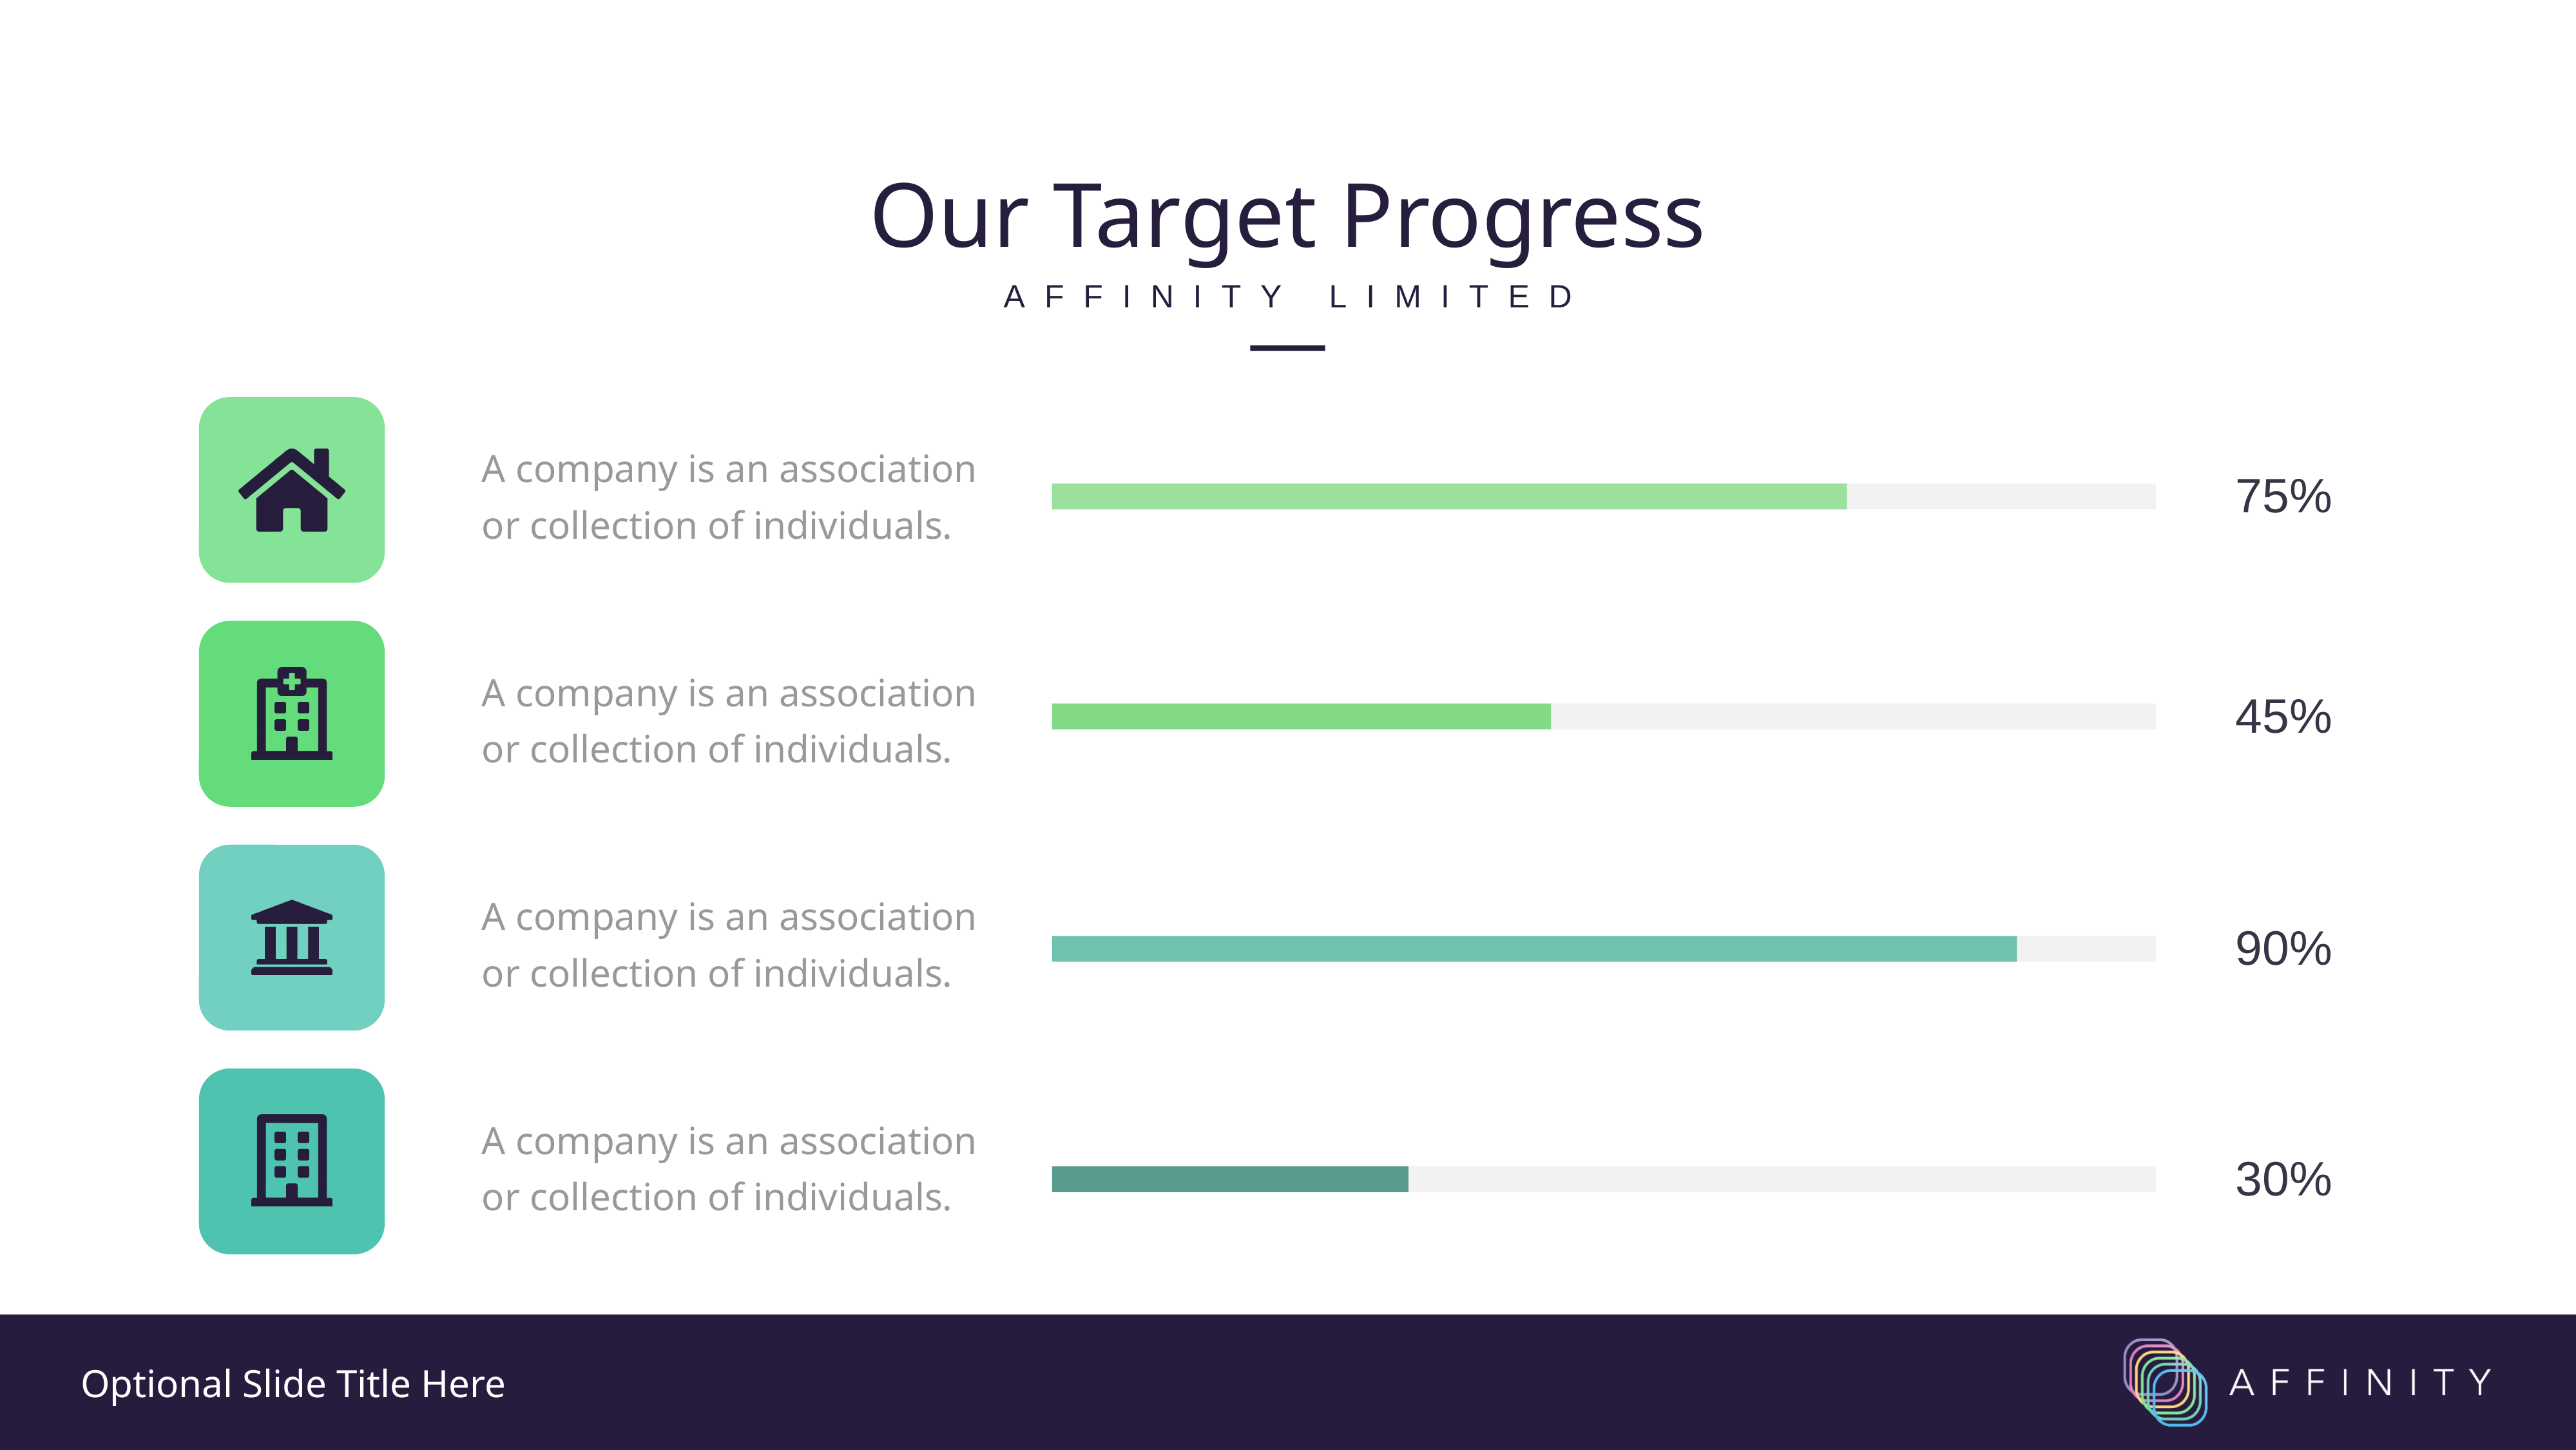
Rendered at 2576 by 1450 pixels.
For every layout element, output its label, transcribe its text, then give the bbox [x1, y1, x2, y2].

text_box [1051, 1166, 2157, 1193]
text_box A company is an association or collection of individuals. [477, 429, 1001, 552]
picture [251, 900, 332, 976]
text_box Our Target Progress [673, 153, 1903, 270]
text_box [198, 397, 385, 583]
text_box A company is an association or collection of individuals. [477, 876, 1001, 1000]
text_box Optional Slide Title Here [75, 1355, 1131, 1410]
text_box [198, 621, 385, 807]
picture [2121, 1335, 2494, 1430]
text_box [1250, 345, 1325, 351]
text_box 45% [2231, 679, 2418, 748]
text_box [198, 844, 385, 1031]
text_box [1051, 483, 2157, 510]
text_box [1051, 936, 2157, 962]
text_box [1051, 703, 2157, 730]
picture [251, 667, 332, 760]
text_box 90% [2231, 912, 2418, 980]
text_box [198, 1068, 385, 1255]
text_box A company is an association or collection of individuals. [477, 1100, 1001, 1223]
text_box 75% [2231, 459, 2418, 528]
picture [238, 448, 345, 532]
text_box 30% [2231, 1142, 2418, 1210]
text_box A company is an association or collection of individuals. [477, 653, 1001, 776]
text_box AFFINITY LIMITED [836, 270, 1740, 319]
picture [251, 1114, 332, 1206]
